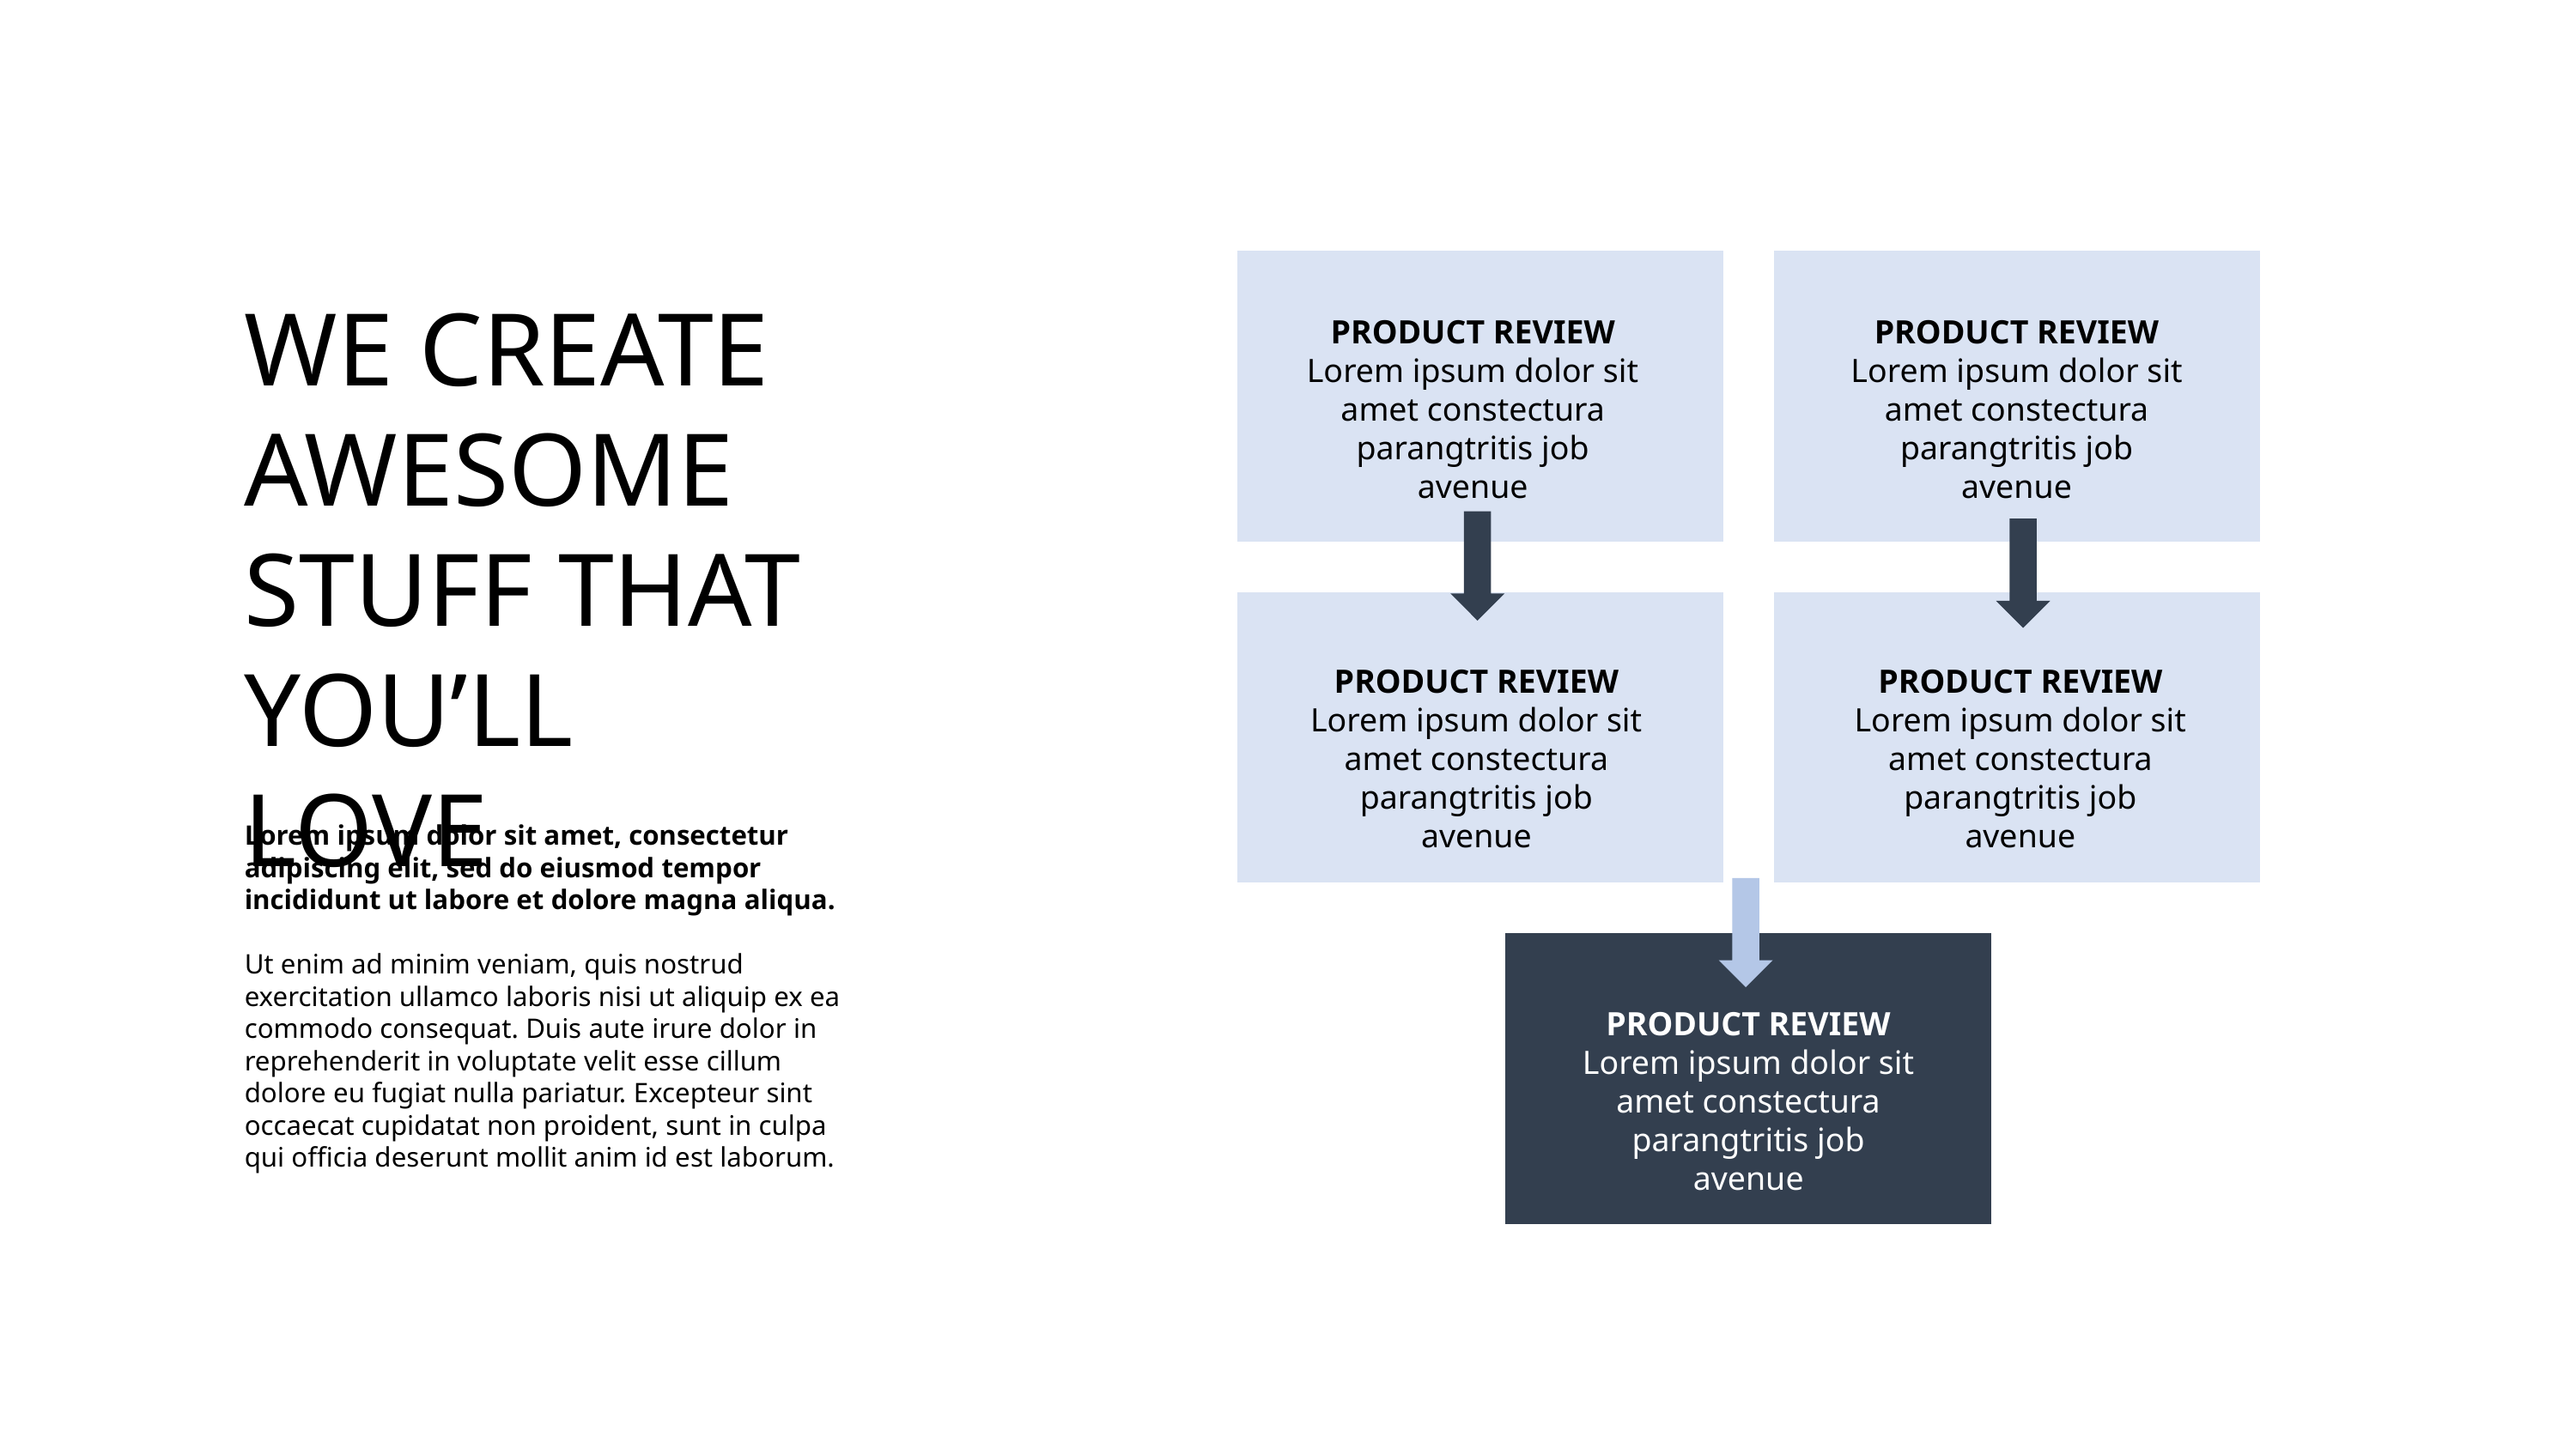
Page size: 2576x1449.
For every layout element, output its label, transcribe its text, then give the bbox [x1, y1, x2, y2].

text_box [1716, 876, 1776, 989]
text_box PRODUCT REVIEW Lorem ipsum dolor sit amet constectura parangtritis job avenue [1832, 305, 2202, 512]
text_box [1504, 931, 1993, 1226]
text_box [1448, 512, 1507, 622]
text_box [1772, 249, 2262, 543]
text_box PRODUCT REVIEW Lorem ipsum dolor sit amet constectura parangtritis job avenue [1835, 655, 2206, 861]
text_box Lorem ipsum dolor sit amet, consectetur adipiscing elit, sed do eiusmod tempor incididunt ut labore et dolore magna aliqua. Ut enim ad minim veniam, quis nostrud exercitation ullamco laboris nisi ut aliquip ex ea commodo consequat. Duis aute irure dolor in reprehenderit in voluptate velit esse cillum dolore eu fugiat nulla pariatur. Excepteur sint occaecat cupidatat non proident, sunt in culpa qui officia deserunt mollit anim id est laborum. [232, 812, 883, 1179]
text_box [1236, 591, 1725, 885]
text_box [1994, 518, 2053, 629]
text_box PRODUCT REVIEW Lorem ipsum dolor sit amet constectura parangtritis job avenue [1291, 655, 1662, 861]
text_box WE CREATE AWESOME STUFF THAT YOU’LL LOVE [232, 279, 883, 812]
text_box [1772, 591, 2262, 885]
text_box [1236, 249, 1725, 543]
text_box PRODUCT REVIEW Lorem ipsum dolor sit amet constectura parangtritis job avenue [1564, 997, 1934, 1203]
text_box PRODUCT REVIEW Lorem ipsum dolor sit amet constectura parangtritis job avenue [1288, 305, 1658, 512]
